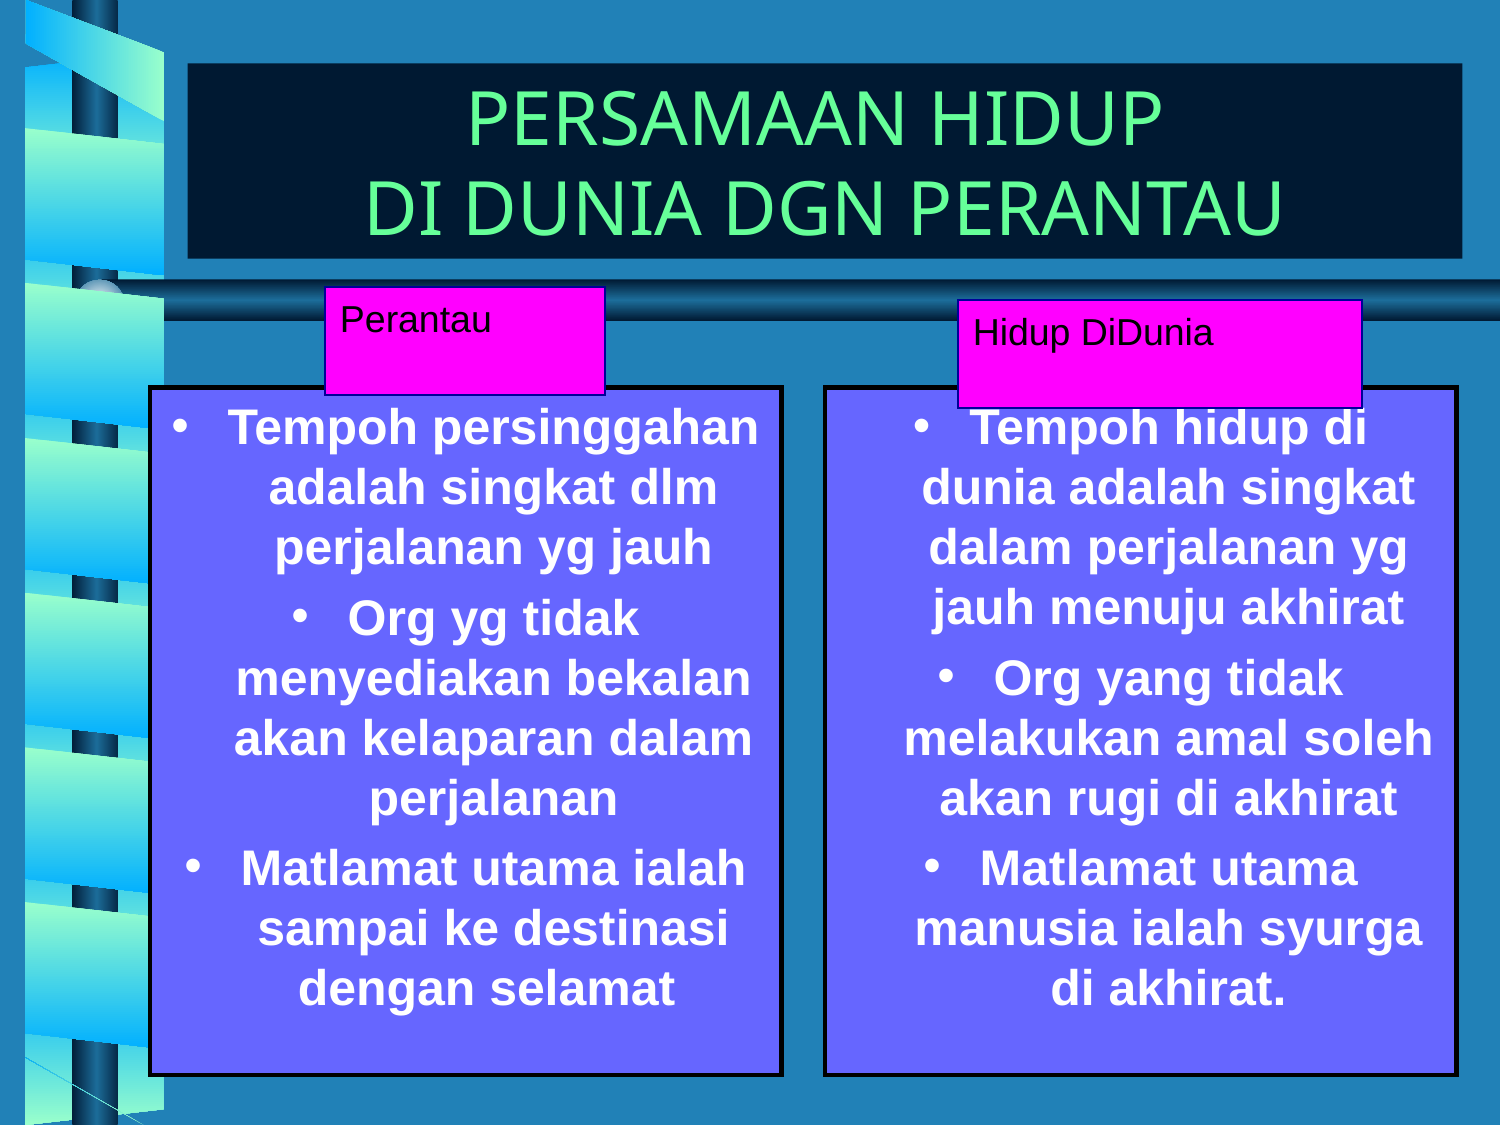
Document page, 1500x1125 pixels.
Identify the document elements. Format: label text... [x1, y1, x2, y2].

list Tempoh hidup di dunia adalah singkat dalam perjalanan yg jauh menuju akhirat Org yang tidak melakukan amal soleh akan rugi di akhirat Matlamat utama manusia ialah syurga di akhirat. [823, 385, 1459, 1077]
title PERSAMAAN HIDUP DI DUNIA DGN PERANTAU [187, 63, 1463, 259]
text_box Perantau [324, 287, 605, 396]
text_box Hidup DiDunia [957, 299, 1363, 408]
list Tempoh persinggahan adalah singkat dlm perjalanan yg jauh Org yg tidak menyediakan bekalan akan kelaparan dalam perjalanan Matlamat utama ialah sampai ke destinasi dengan selamat [148, 385, 784, 1077]
